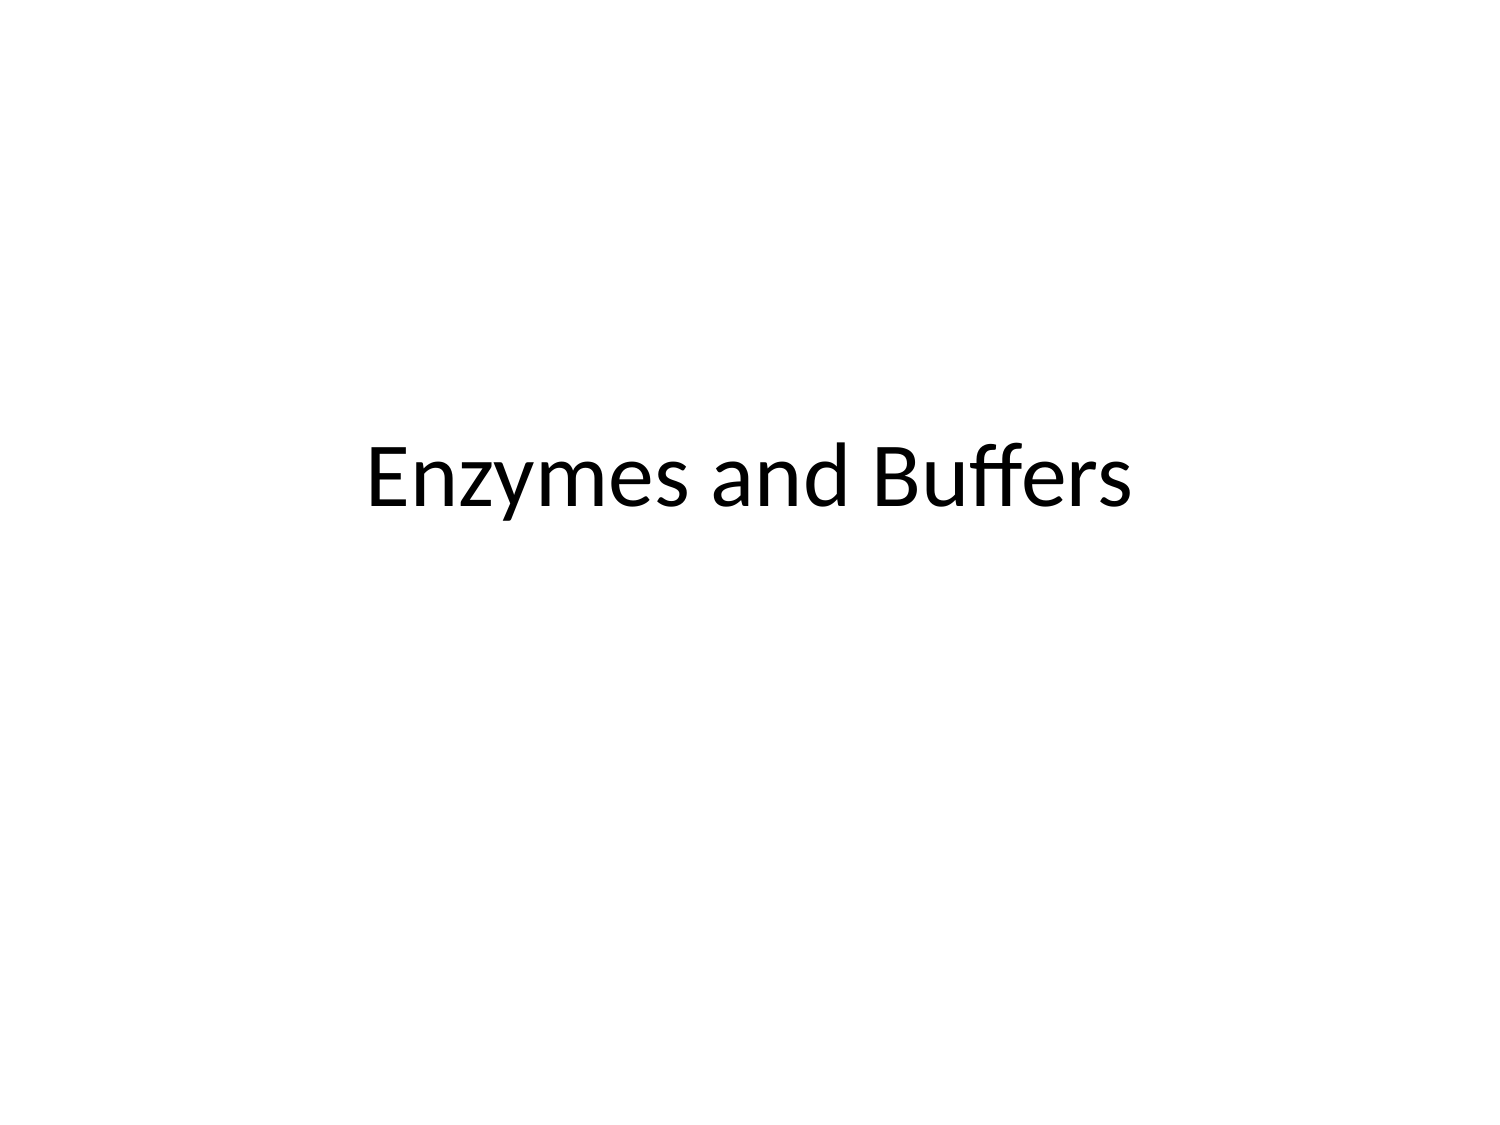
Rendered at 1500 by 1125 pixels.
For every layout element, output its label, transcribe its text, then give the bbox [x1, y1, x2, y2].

title Enzymes and Buffers [112, 349, 1388, 591]
